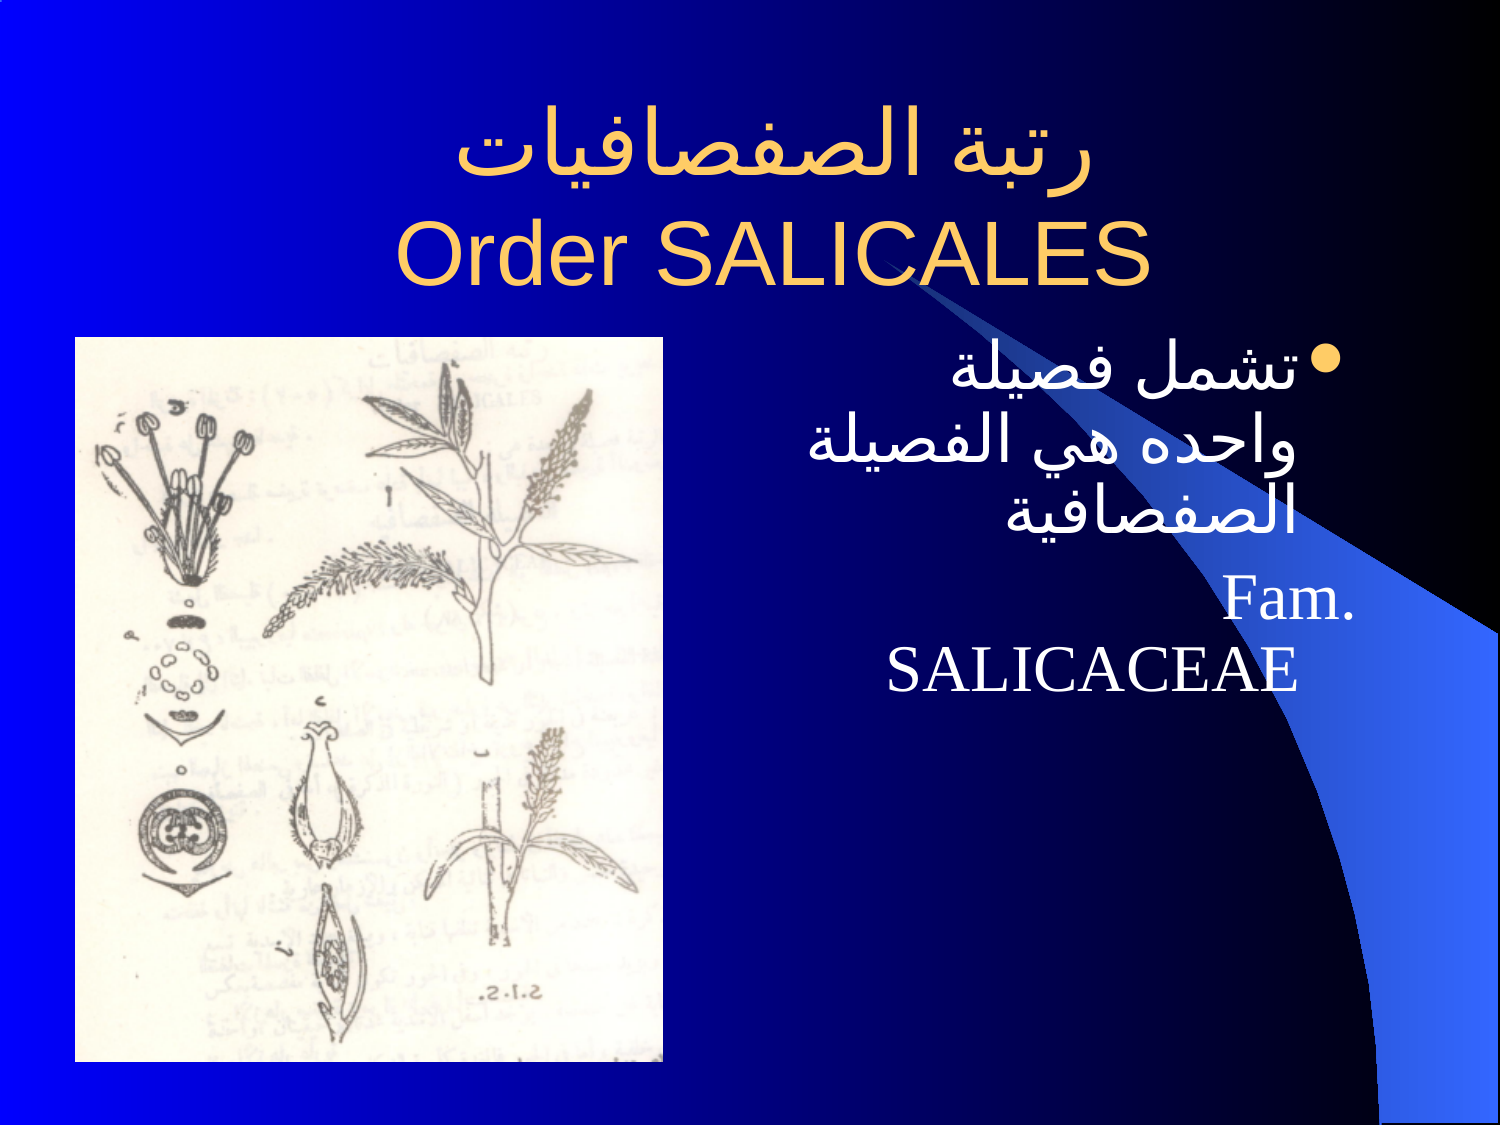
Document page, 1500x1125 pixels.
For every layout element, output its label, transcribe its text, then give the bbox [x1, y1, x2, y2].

list تشمل فصيلة واحده هي الفصيلة الصفصافية Fam. SALICACEAE [774, 324, 1388, 1001]
picture [74, 337, 663, 1062]
title رتبة الصفصافيات Order SALICALES [111, 99, 1438, 288]
